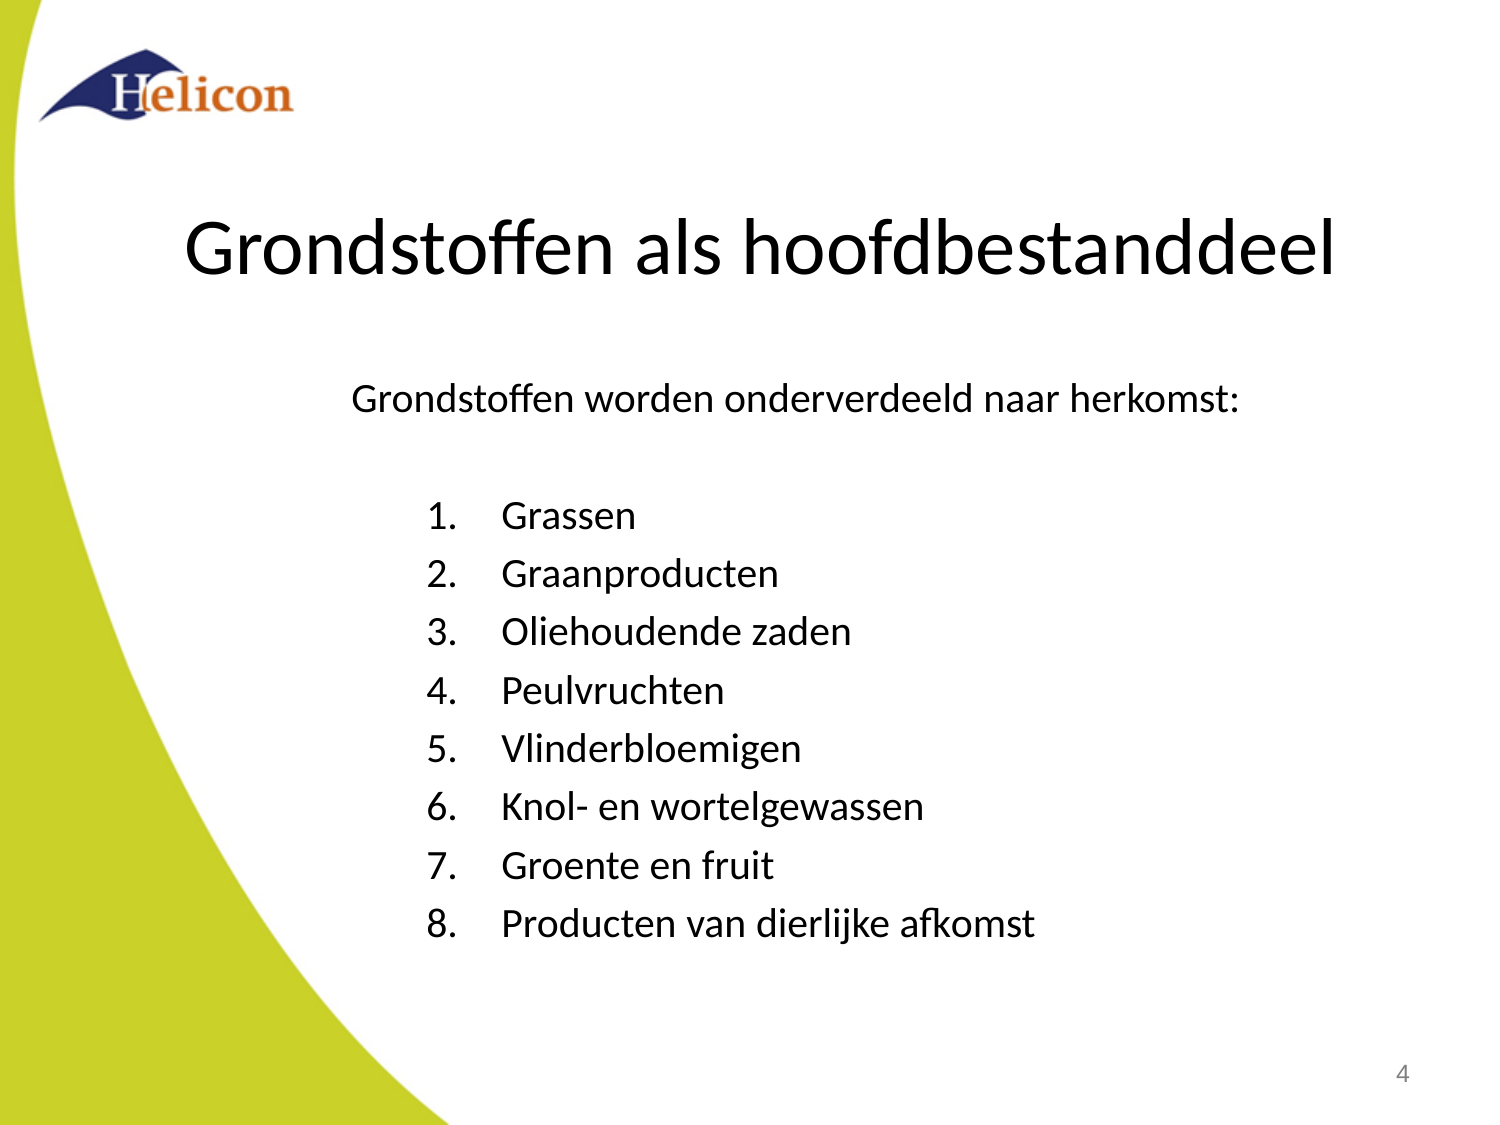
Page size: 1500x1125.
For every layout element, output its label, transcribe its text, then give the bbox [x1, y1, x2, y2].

list Grondstoffen worden onderverdeeld naar herkomst: Grassen Graanproducten Oliehoudende zaden Peulvruchten Vlinderbloemigen Knol- en wortelgewassen Groente en fruit Producten van dierlijke afkomst [336, 363, 1371, 1076]
title Grondstoffen als hoofdbestanddeel [123, 148, 1400, 336]
picture [0, 0, 1500, 1125]
slide_number 4 [1074, 1042, 1425, 1103]
